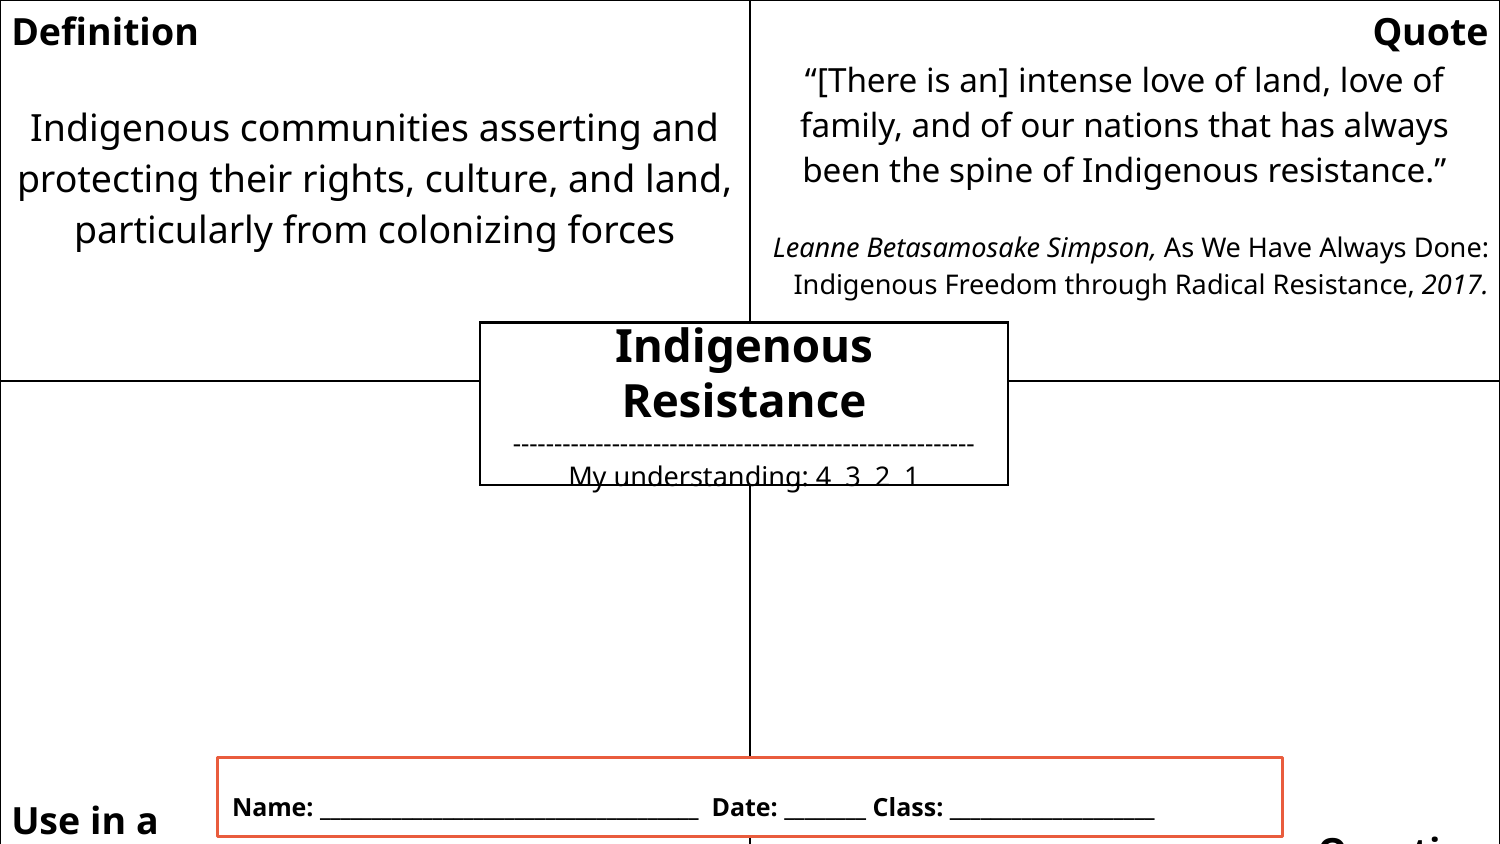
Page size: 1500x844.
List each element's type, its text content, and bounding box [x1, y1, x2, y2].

table_cell Use in a Sentence [1, 382, 749, 844]
text_box Name: _____________________________________ Date: ________ Class: ____________________ [217, 757, 1283, 837]
table_header Definition Indigenous communities asserting and protecting their rights, culture, and land, particularly from colonizing forces [1, 1, 749, 380]
table_cell Question [751, 382, 1499, 844]
table_header Quote “[There is an] intense love of land, love of family, and of our nations that has always been the spine of Indigenous resistance.” Leanne Betasamosake Simpson, As We Have Always Done: Indigenous Freedom through Radical Resistance, 2017. [751, 1, 1499, 380]
text_box Indigenous Resistance -------------------------------------------------------- My understanding: 4 3 2 1 [480, 322, 1008, 486]
